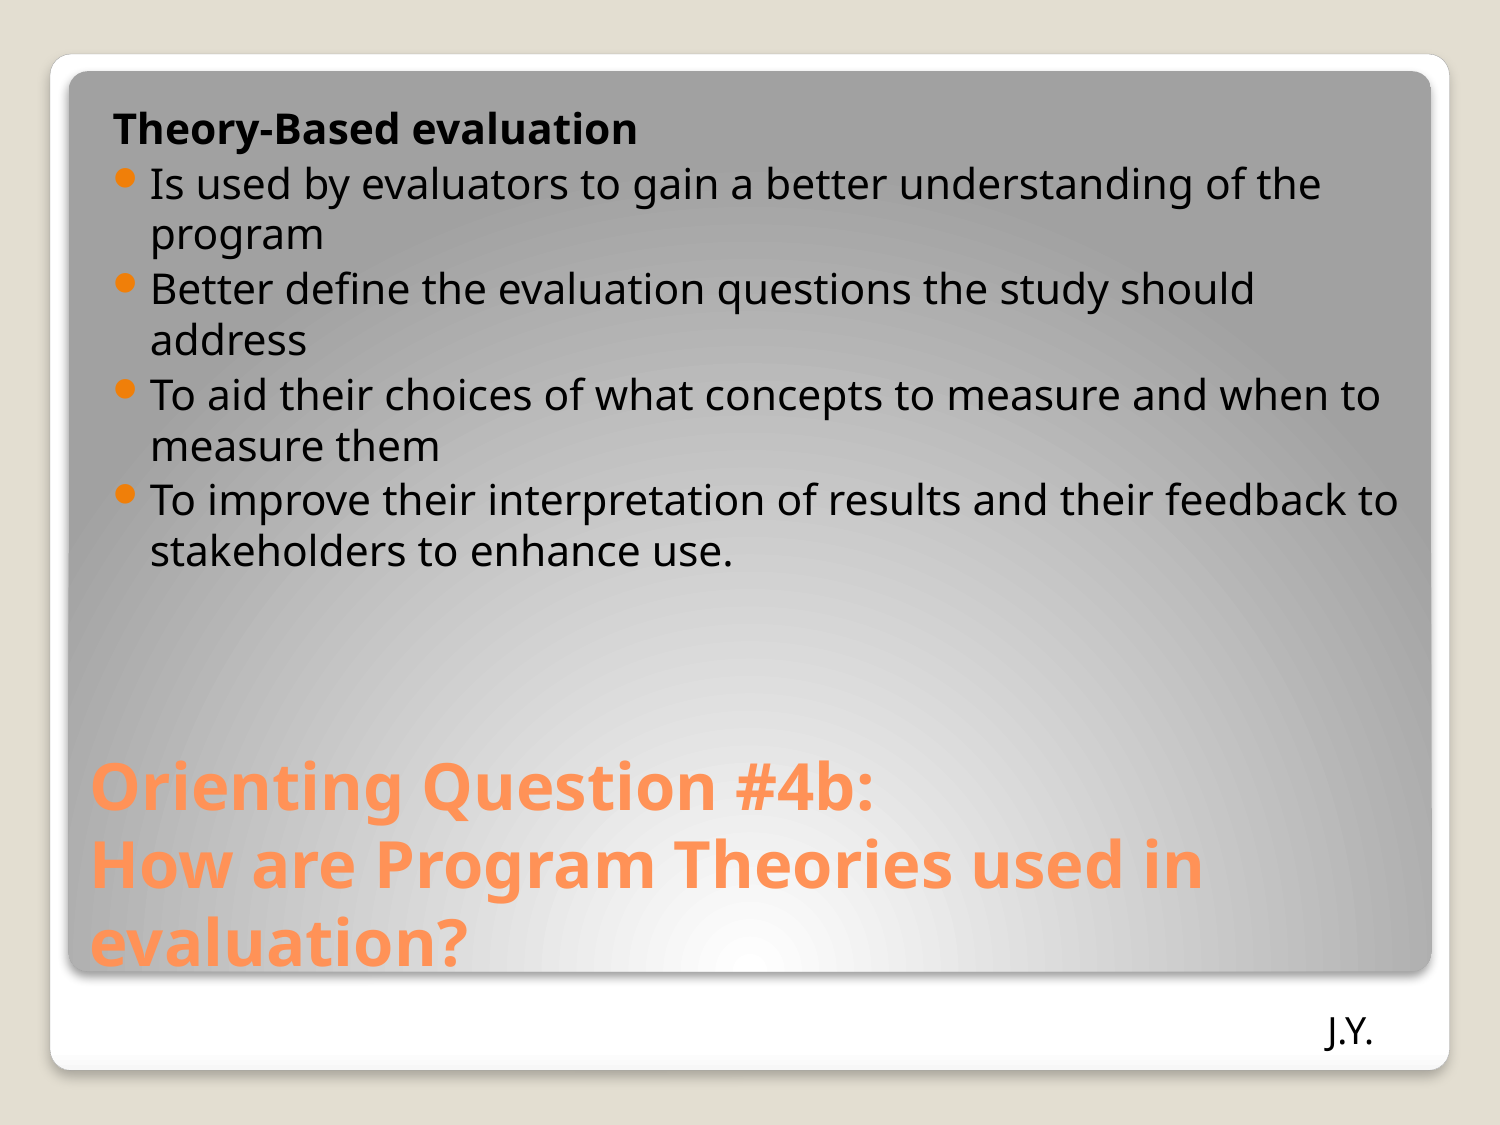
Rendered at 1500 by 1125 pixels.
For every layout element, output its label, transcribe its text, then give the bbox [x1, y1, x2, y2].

title Orienting Question #4b: How are Program Theories used in evaluation? [75, 737, 1418, 1065]
list Theory-Based evaluation Is used by evaluators to gain a better understanding of the program Better define the evaluation questions the study should address To aid their choices of what concepts to measure and when to measure them To improve their interpretation of results and their feedback to stakeholders to enhance use. [82, 86, 1425, 588]
text_box J.Y. [1312, 999, 1425, 1060]
